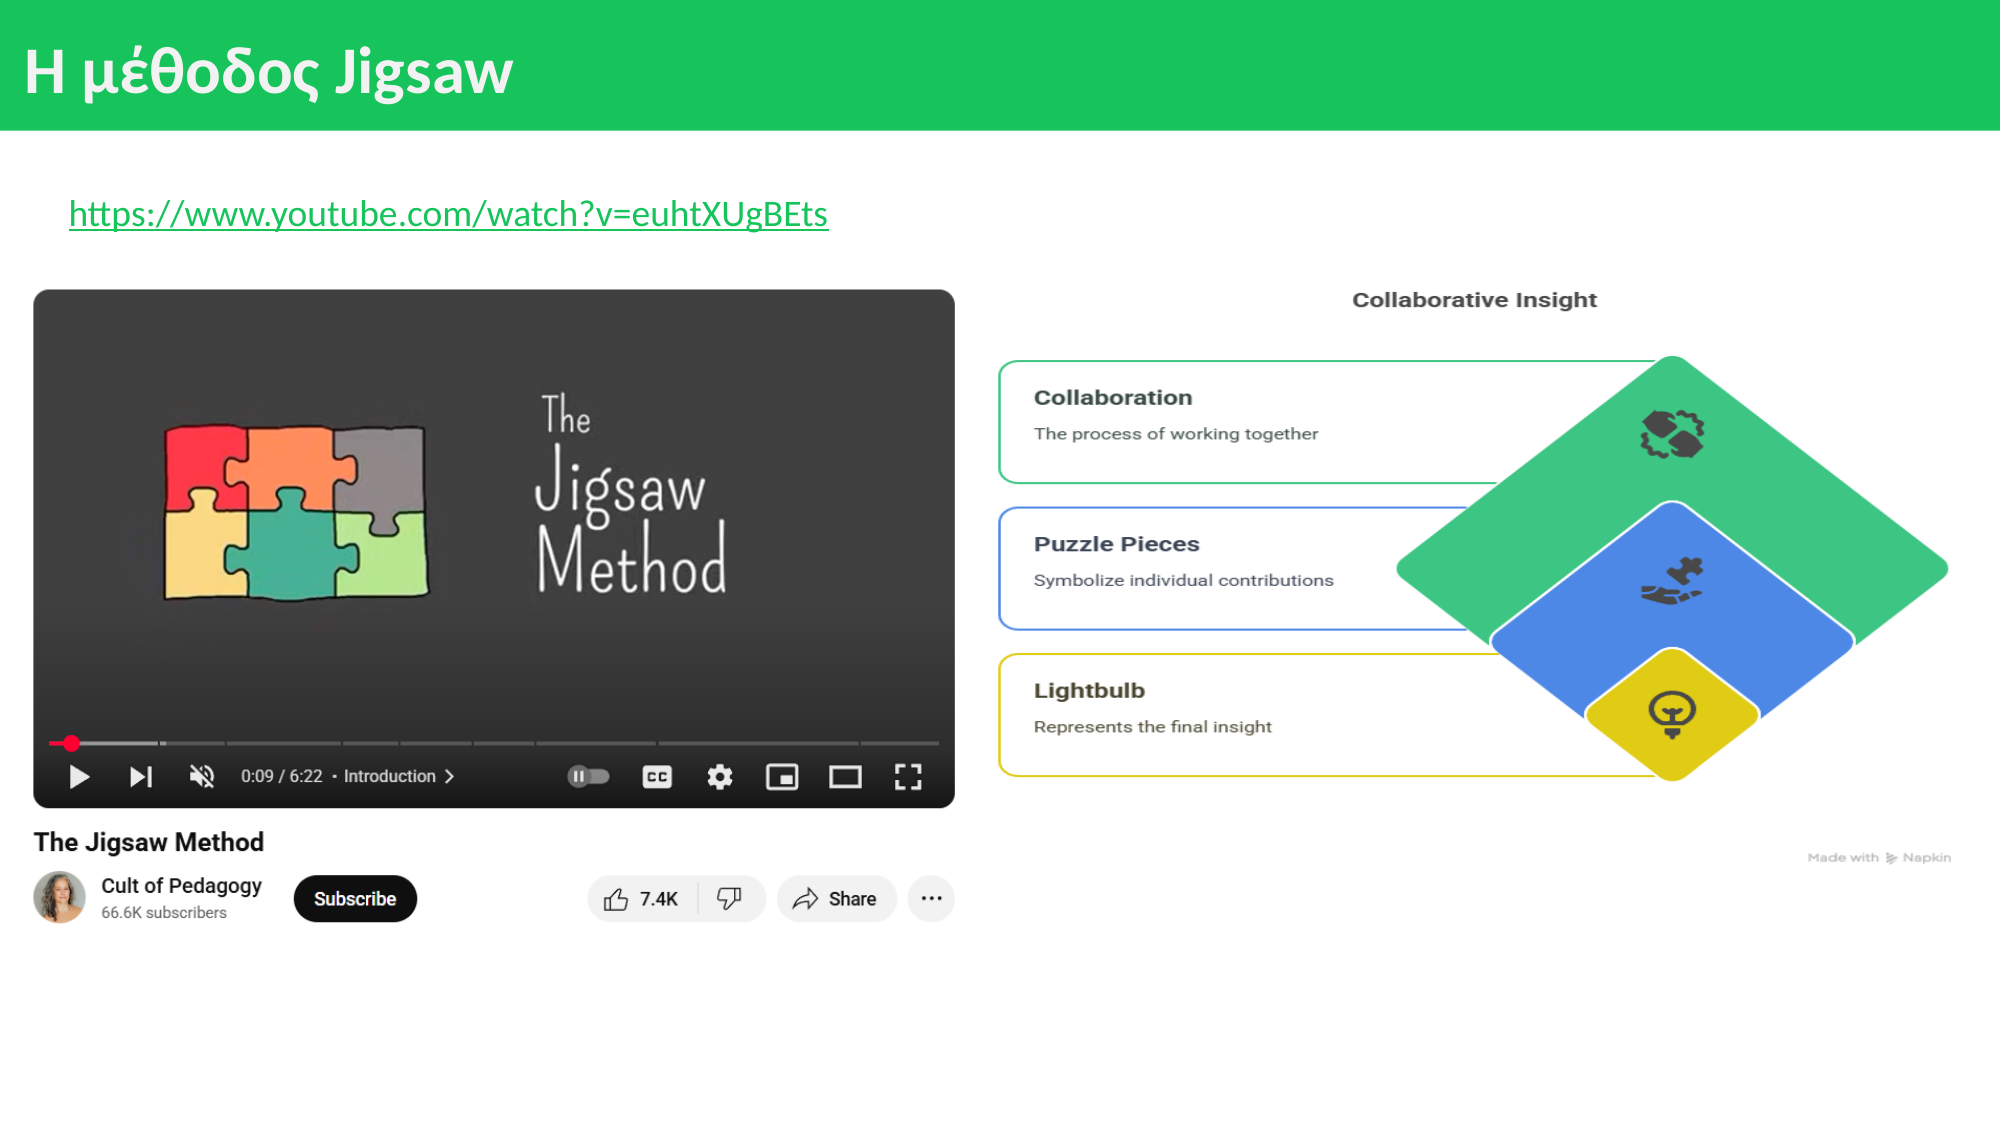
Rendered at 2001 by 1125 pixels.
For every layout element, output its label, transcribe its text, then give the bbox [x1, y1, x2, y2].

title Η μέθοδος Jigsaw [16, 13, 1976, 131]
picture [968, 239, 1985, 886]
picture [24, 278, 958, 940]
list https://www.youtube.com/watch?v=euhtXUgBEts [16, 186, 1976, 1108]
